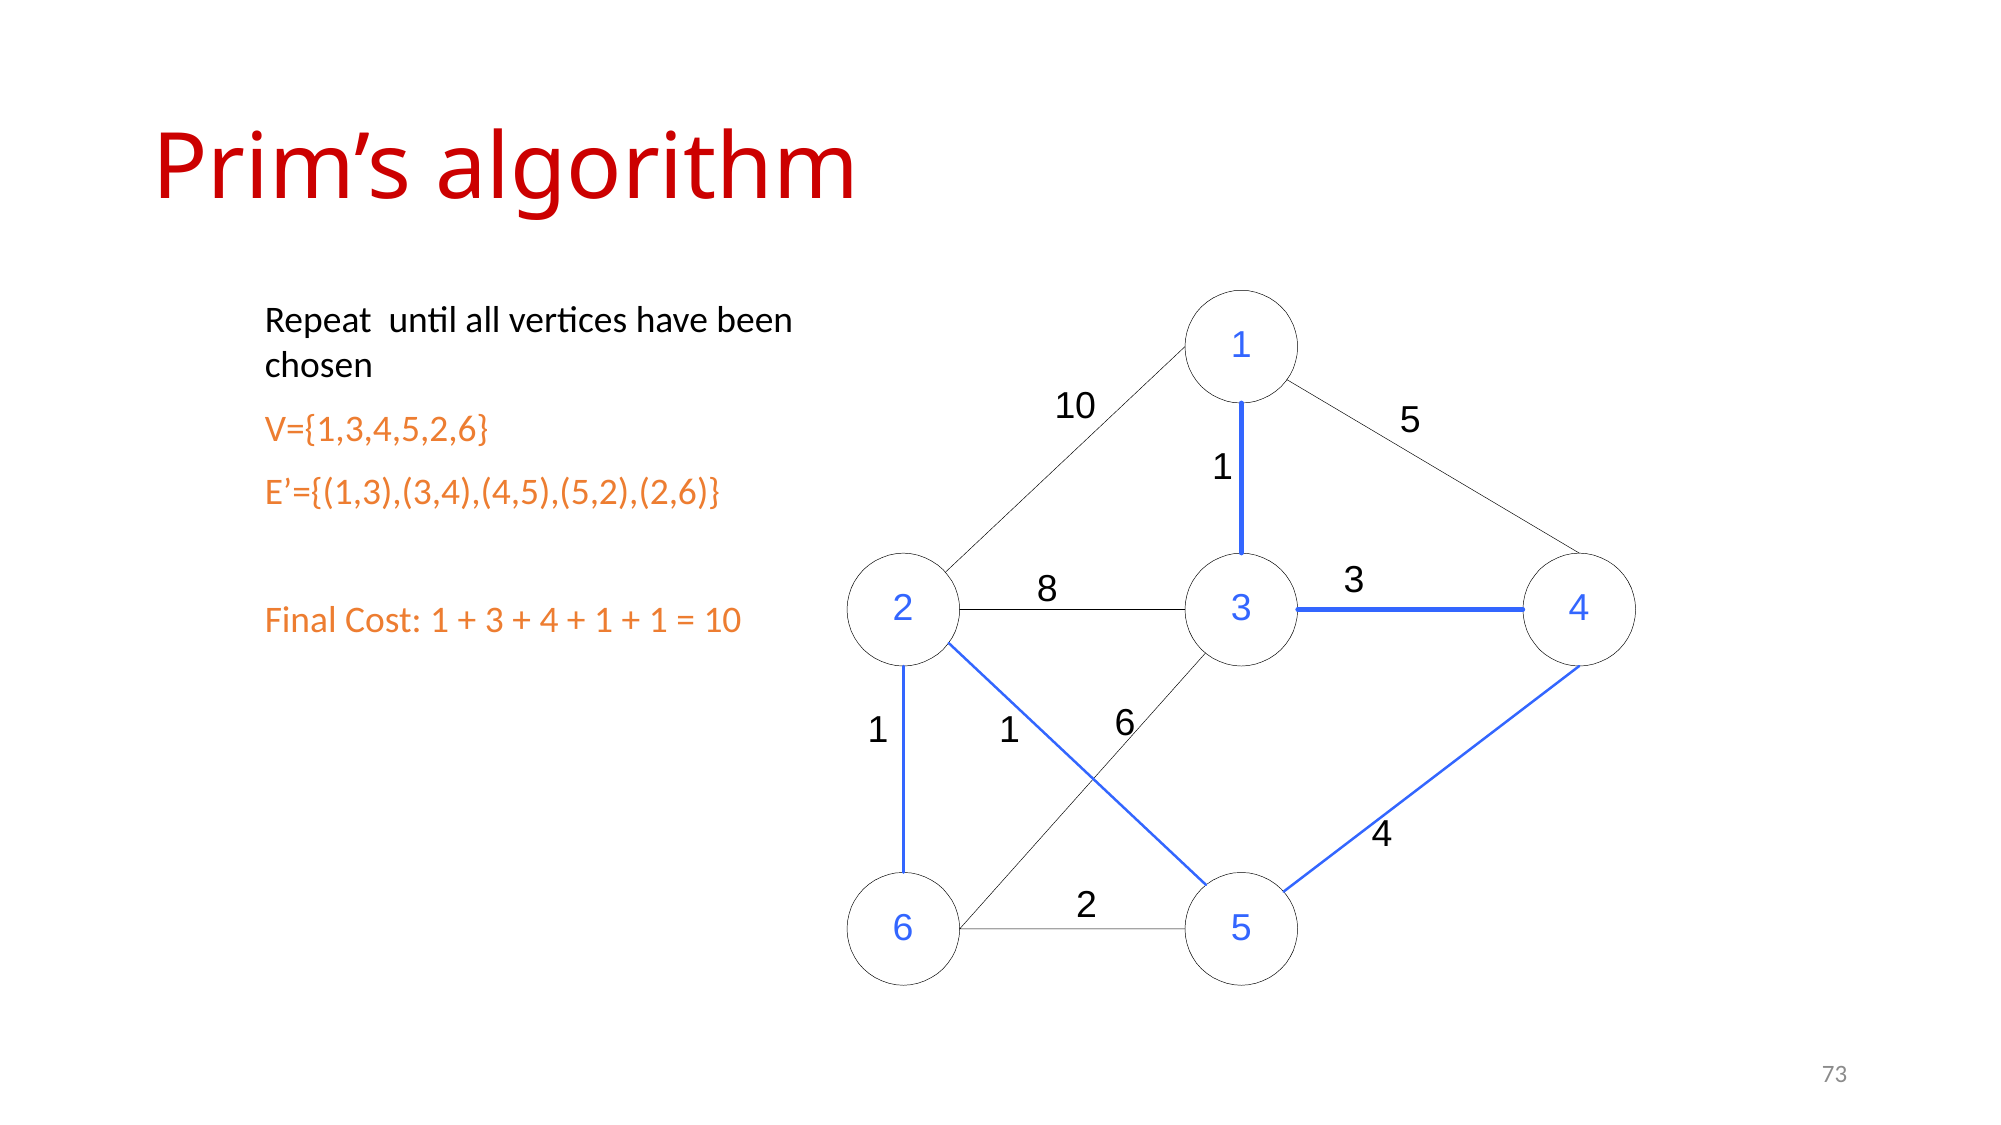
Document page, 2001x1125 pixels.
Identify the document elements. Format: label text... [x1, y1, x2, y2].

text_box Repeat until all vertices have been chosen V={1,3,4,5,2,6} E’={(1,3),(3,4),(4,5),(5,2),(2,6)} Final Cost: 1 + 3 + 4 + 1 + 1 = 10 [249, 287, 844, 648]
title Prim’s algorithm [137, 59, 1863, 278]
slide_number 73 [1412, 1042, 1863, 1103]
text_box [844, 287, 1638, 987]
